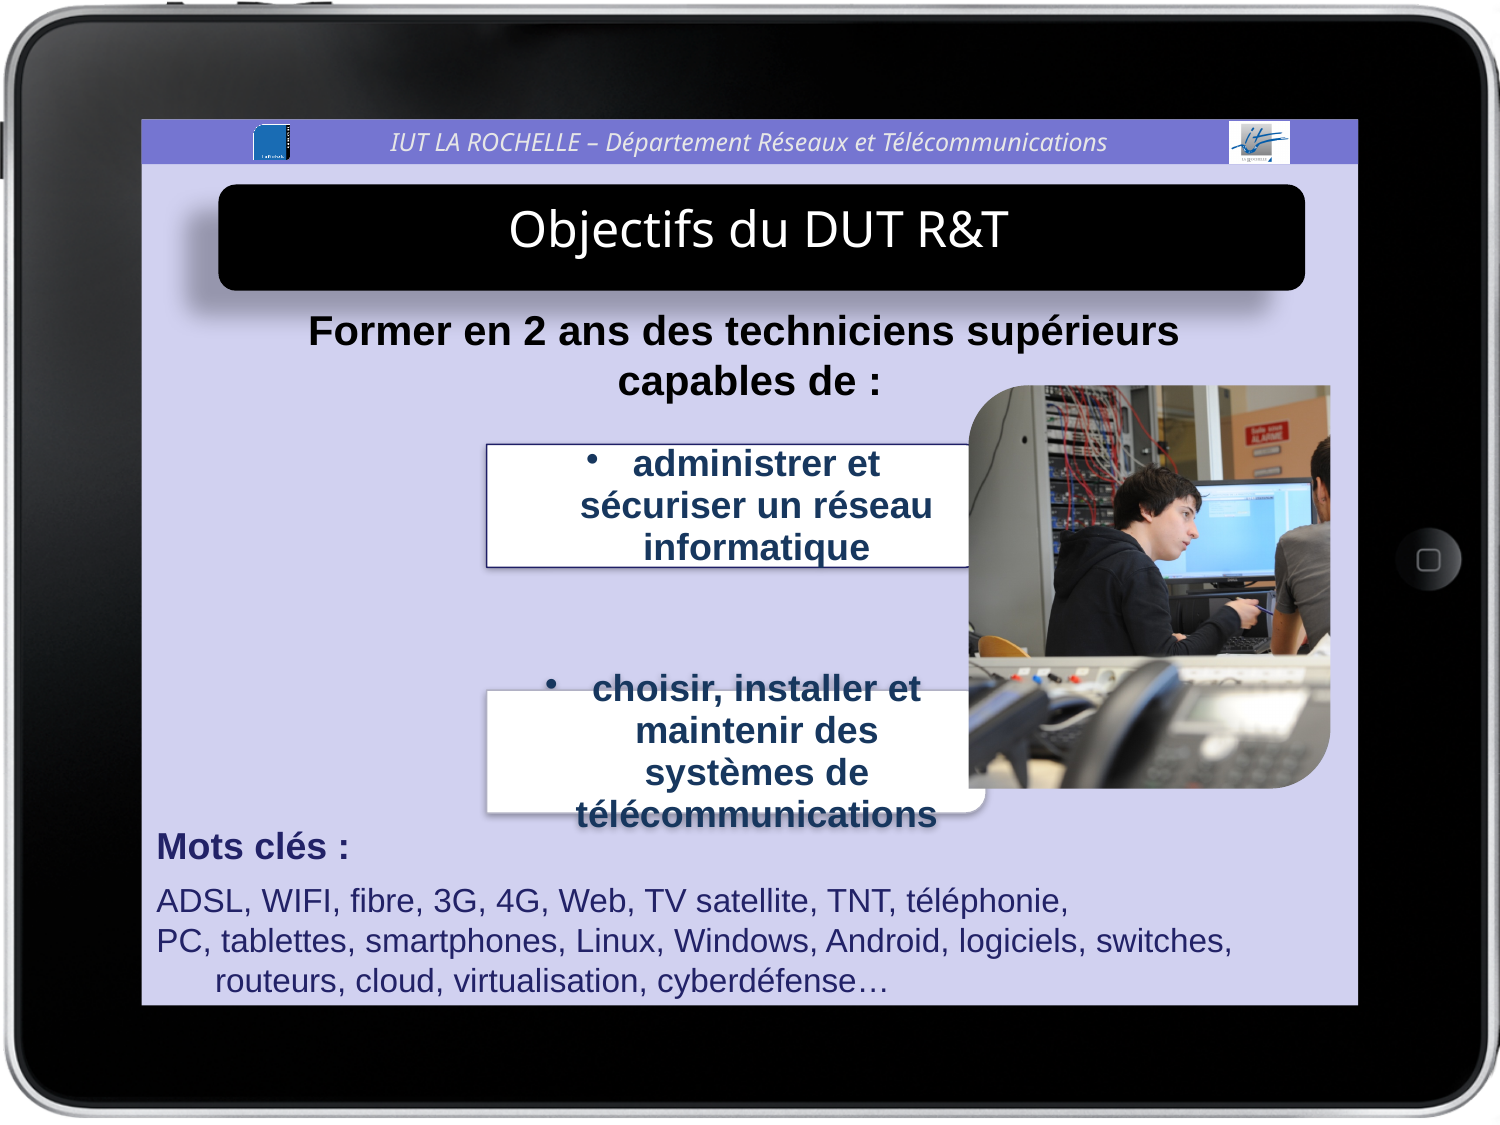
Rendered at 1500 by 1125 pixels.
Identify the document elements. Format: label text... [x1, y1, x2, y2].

text_box [1399, 527, 1459, 592]
text_box Former en 2 ans des techniciens supérieurs capables de : Mots clés : ADSL, WIFI, fibre, 3G, 4G, Web, TV satellite, TNT, téléphonie, PC, tablettes, smartphones, Linux, Windows, Android, logiciels, switches, routeurs, cloud, virtualisation, cyberdéfense… [141, 296, 1359, 982]
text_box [153, 444, 987, 814]
picture [0, 0, 1500, 1125]
title Objectifs du DUT R&T [218, 190, 1300, 297]
